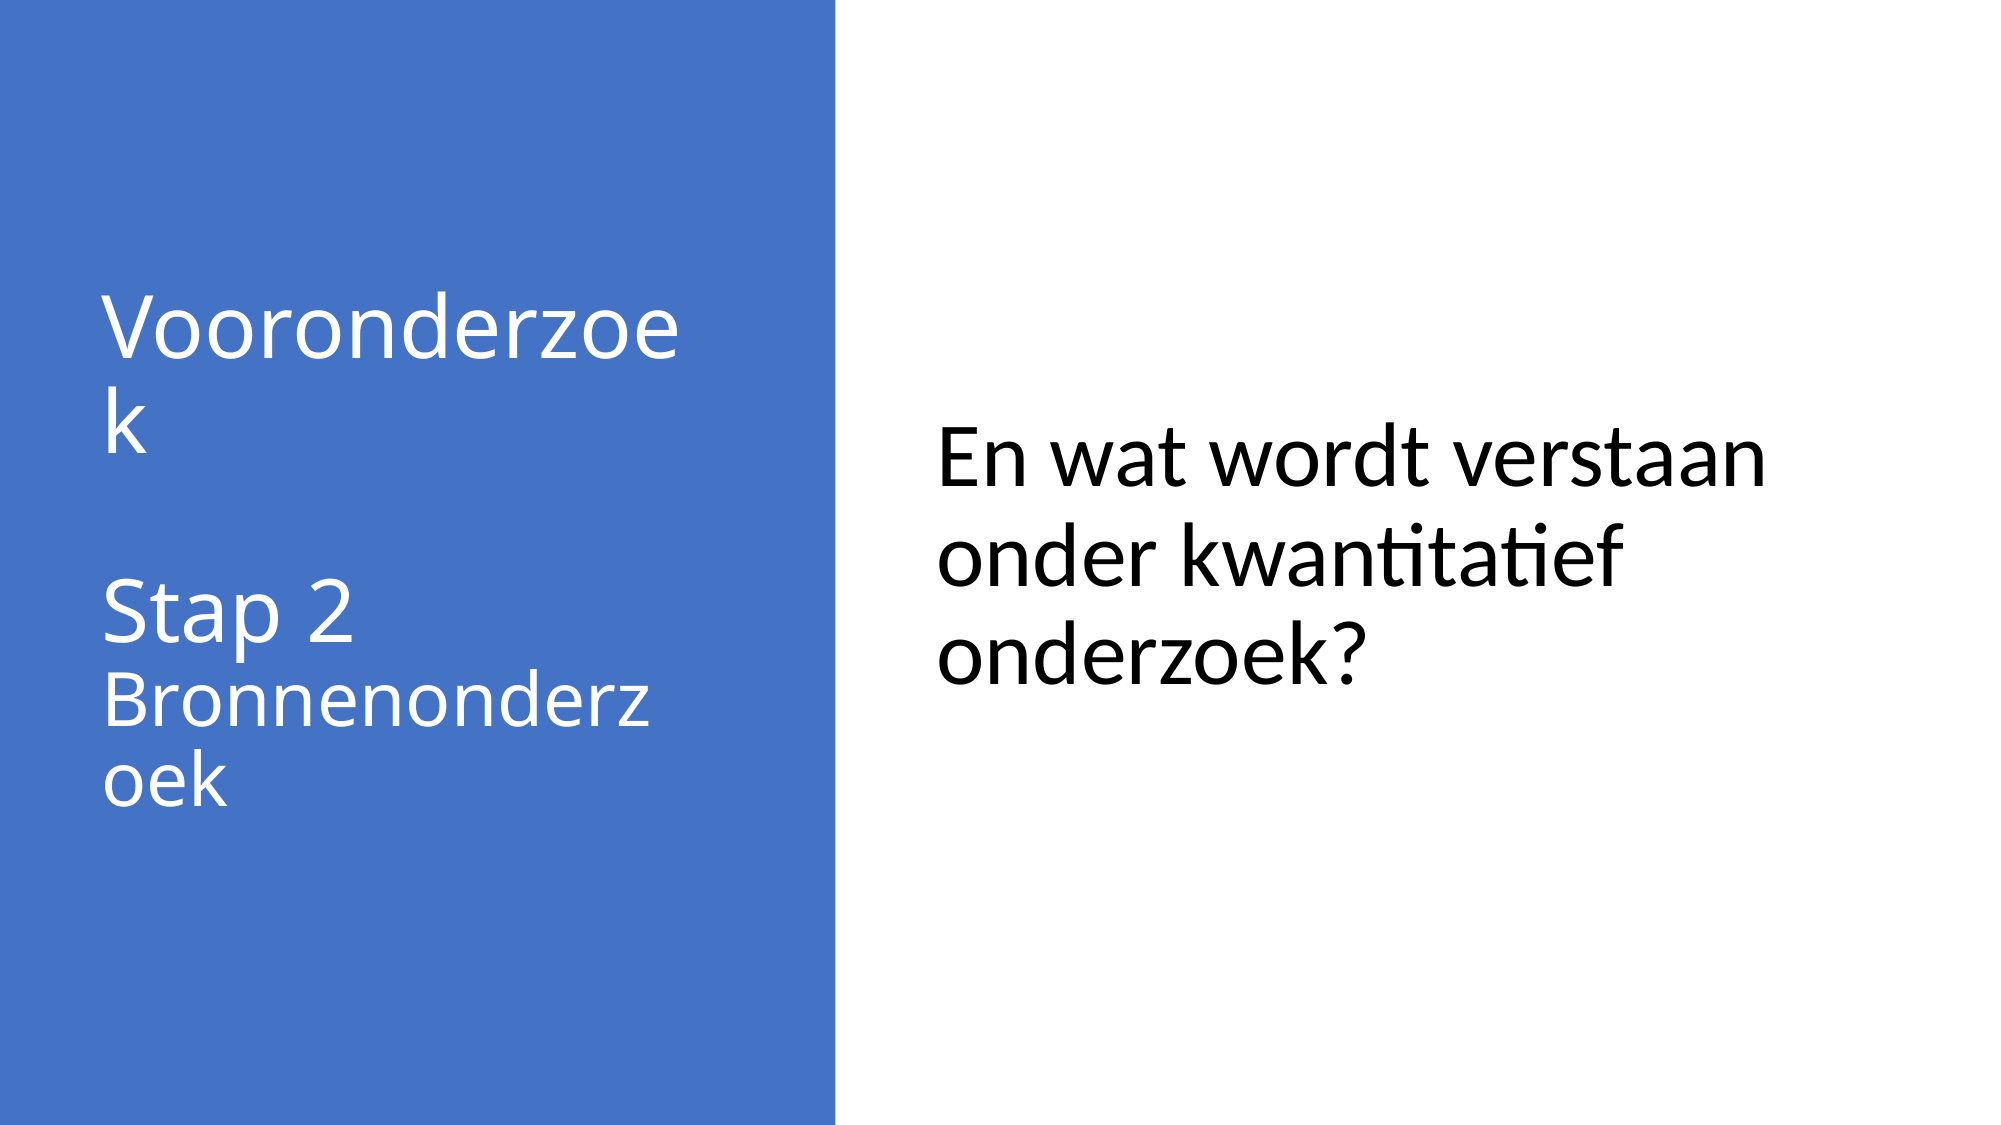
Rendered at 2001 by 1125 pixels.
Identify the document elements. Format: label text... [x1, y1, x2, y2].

text_box [0, 0, 836, 1125]
list En wat wordt verstaan onder kwantitatief onderzoek? [921, 400, 1891, 754]
title Vooronderzoek Stap 2 Bronnenonderzoek [86, 101, 711, 1005]
